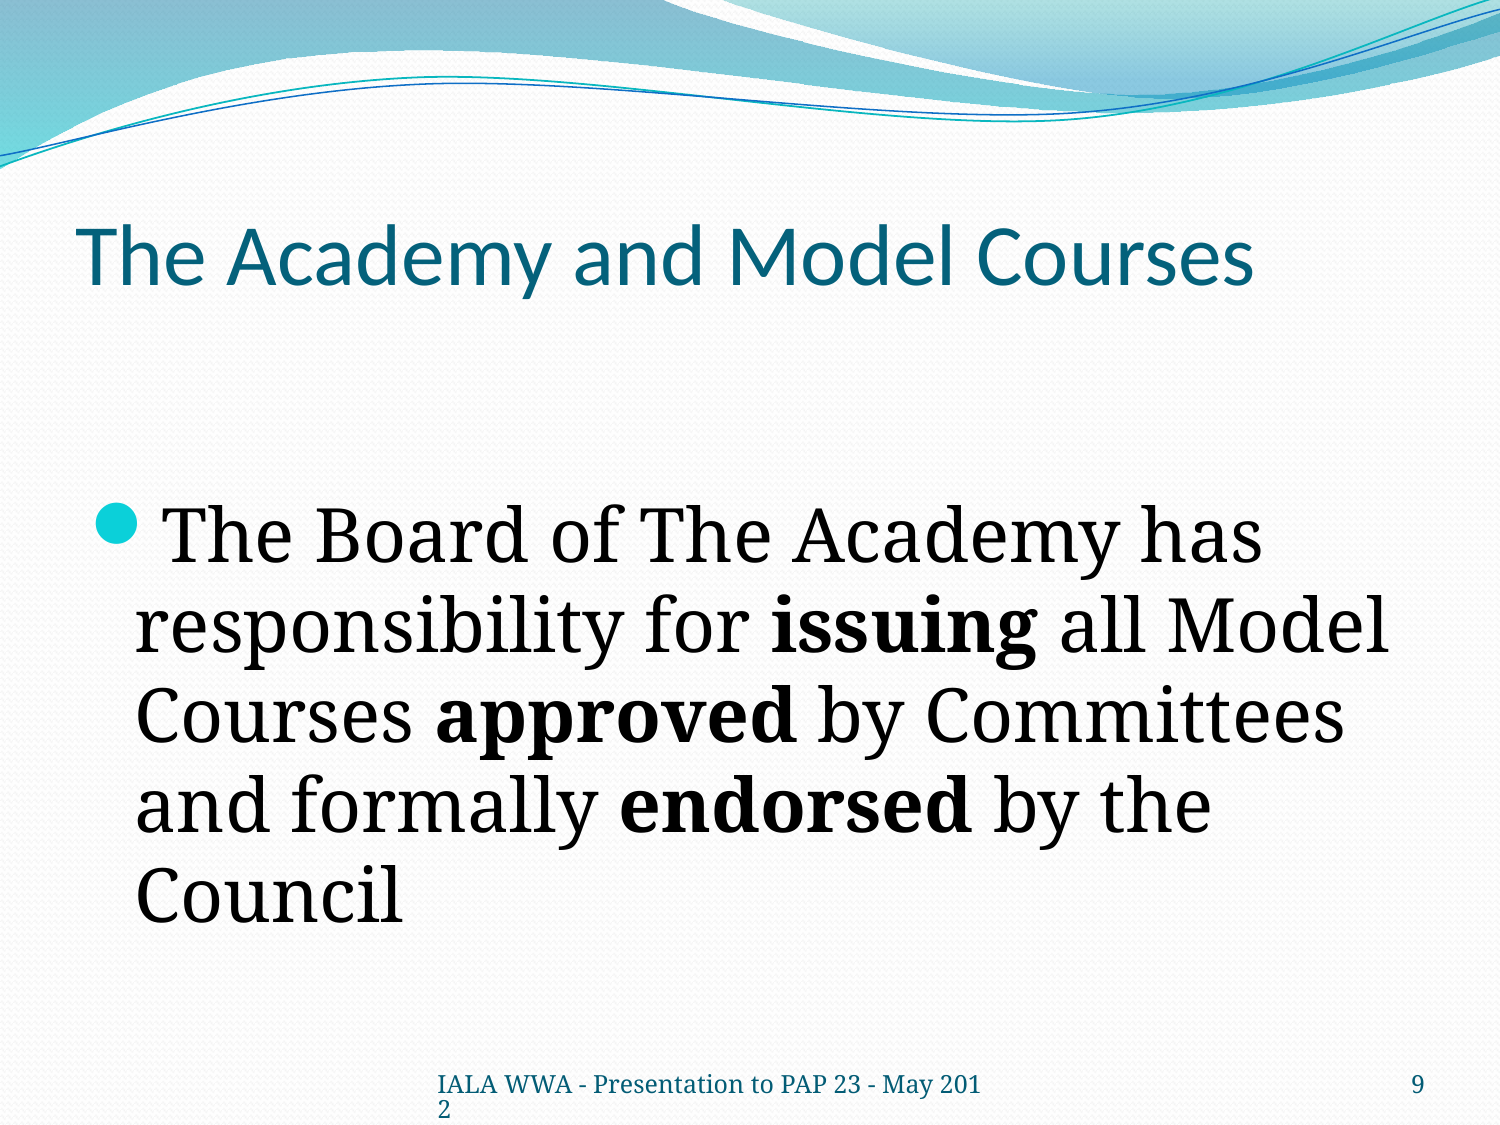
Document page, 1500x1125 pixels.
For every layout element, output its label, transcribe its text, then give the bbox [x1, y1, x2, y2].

footer IALA WWA - Presentation to PAP 23 - May 2012 [437, 1042, 988, 1103]
slide_number 9 [1299, 1042, 1425, 1103]
title The Academy and Model Courses [75, 115, 1425, 303]
list The Board of The Academy has responsibility for issuing all Model Courses approved by Committees and formally endorsed by the Council [75, 479, 1425, 1012]
